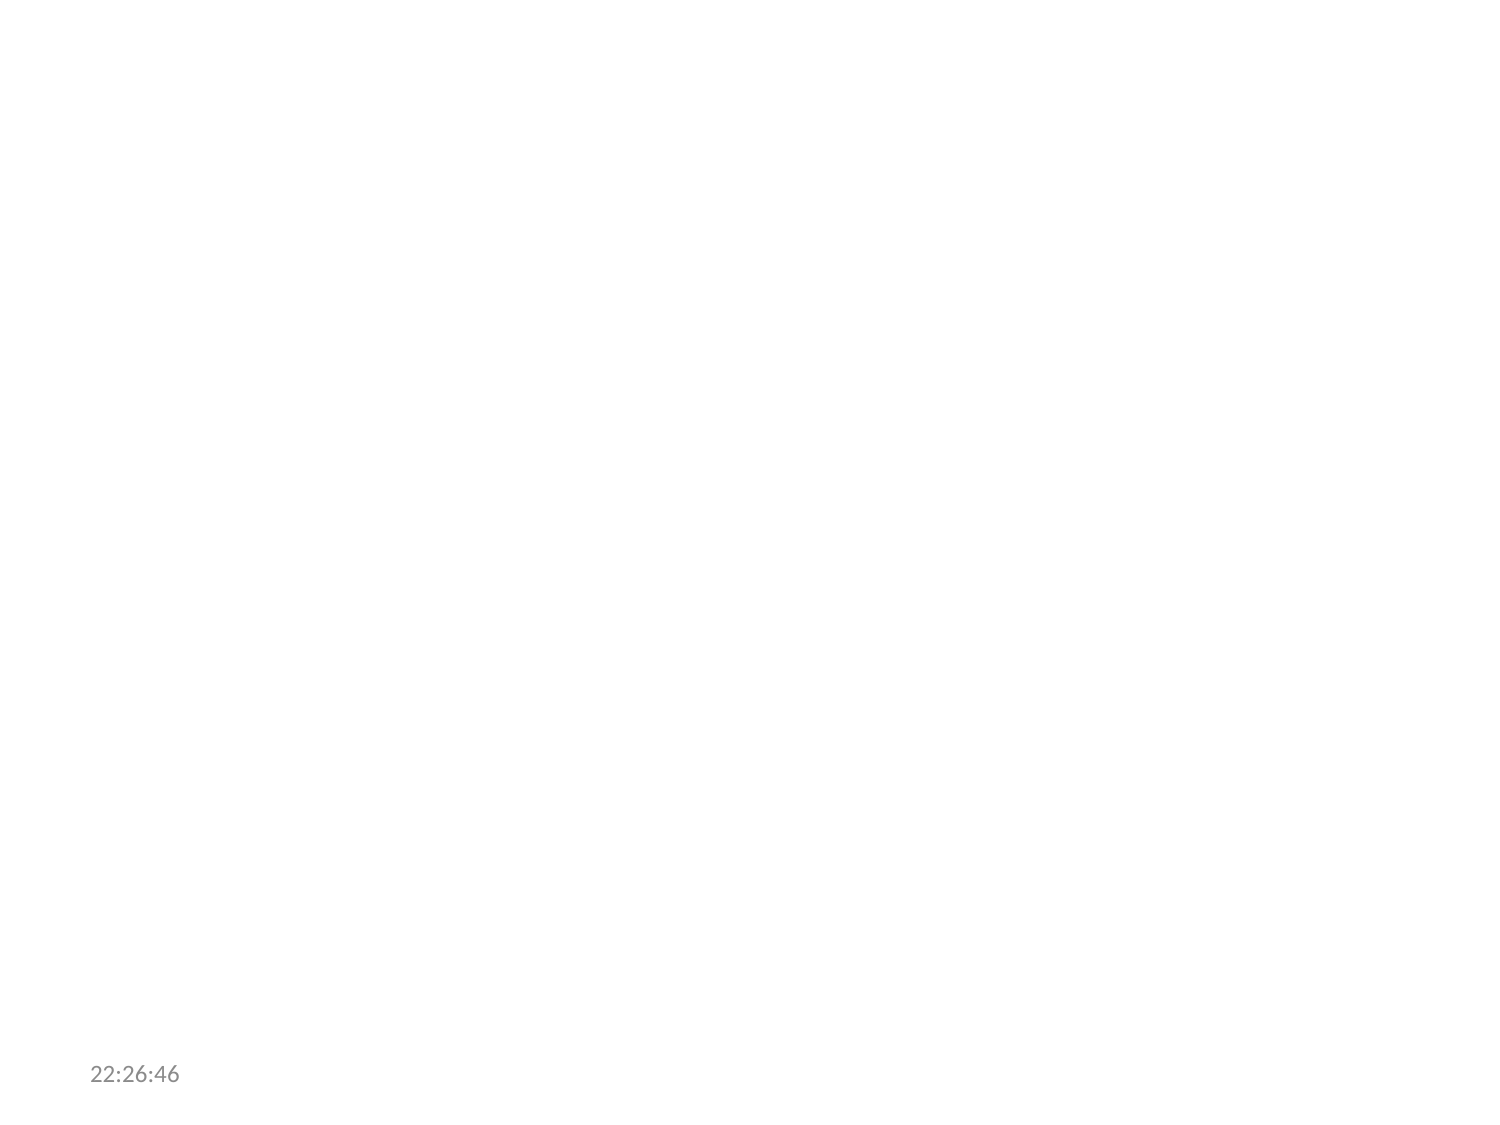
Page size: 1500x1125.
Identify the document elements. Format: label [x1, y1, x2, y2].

slide_number [75, 1042, 425, 1103]
